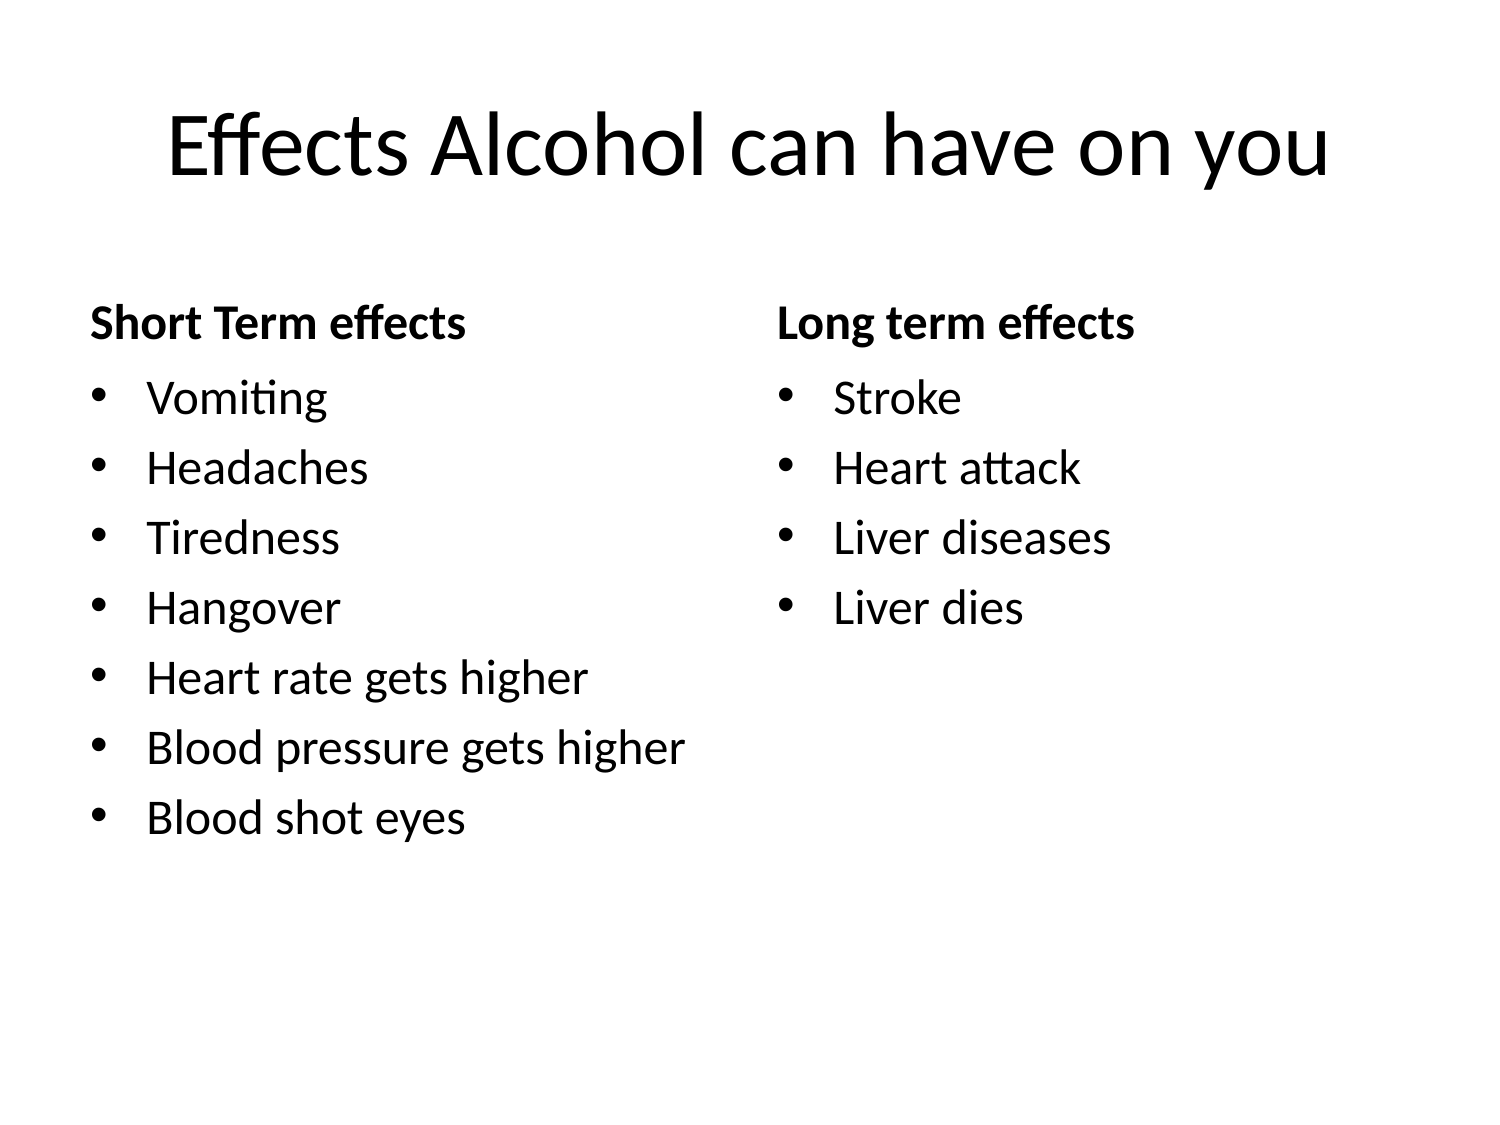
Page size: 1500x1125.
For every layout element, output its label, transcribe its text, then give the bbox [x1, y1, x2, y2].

list Vomiting Headaches Tiredness Hangover Heart rate gets higher Blood pressure gets higher Blood shot eyes [75, 356, 738, 1005]
title Effects Alcohol can have on you [75, 45, 1425, 233]
list Short Term effects [75, 251, 738, 356]
list Stroke Heart attack Liver diseases Liver dies [761, 356, 1425, 1005]
list Long term effects [761, 251, 1425, 356]
